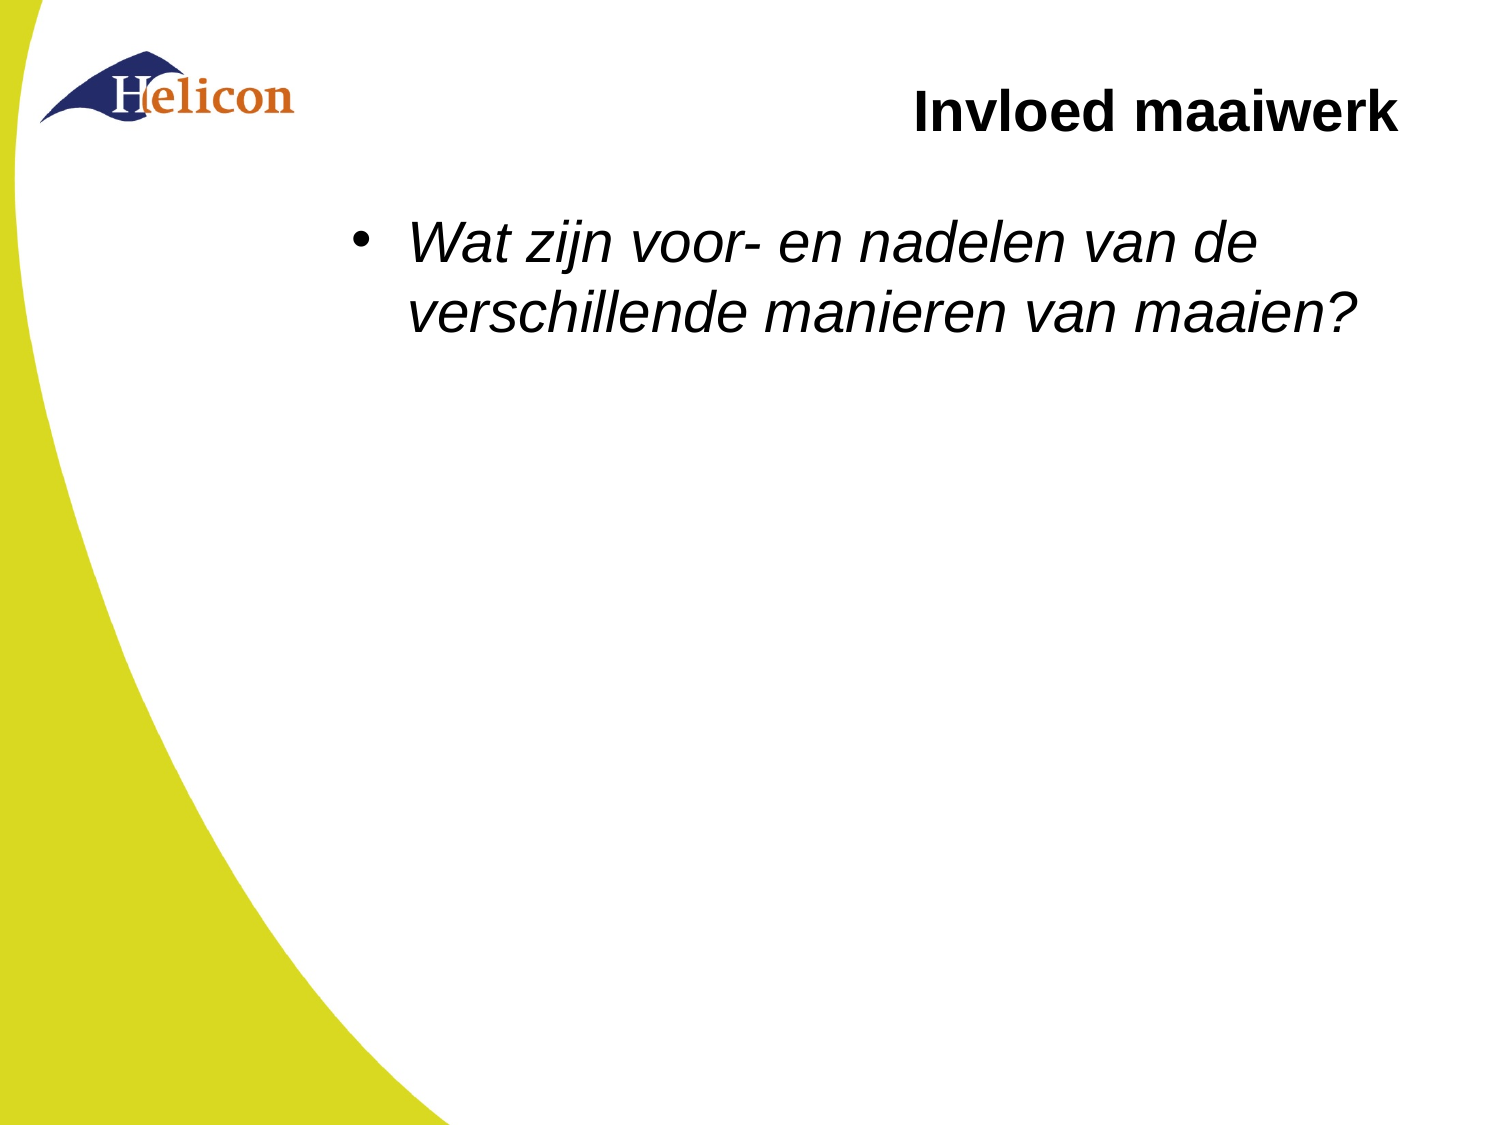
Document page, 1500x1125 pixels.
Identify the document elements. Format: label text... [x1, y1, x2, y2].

title Invloed maaiwerk [324, 54, 1415, 161]
picture [0, 0, 1500, 1125]
list Wat zijn voor- en nadelen van de verschillende manieren van maaien? [336, 196, 1425, 1005]
